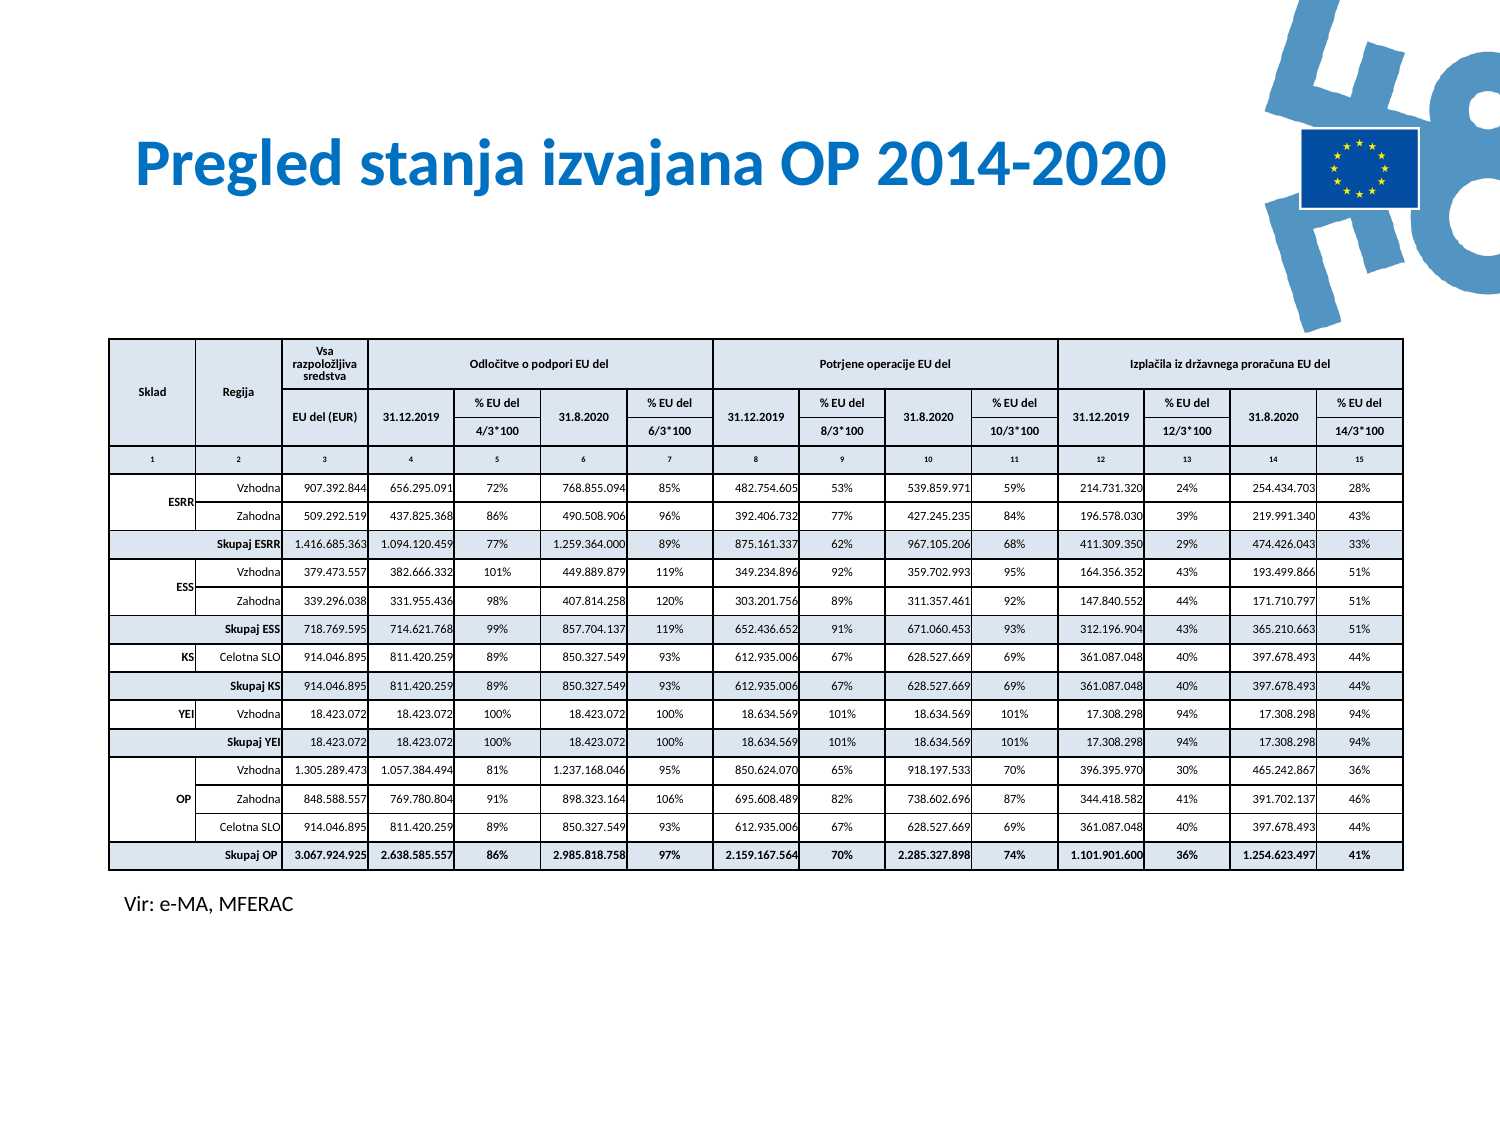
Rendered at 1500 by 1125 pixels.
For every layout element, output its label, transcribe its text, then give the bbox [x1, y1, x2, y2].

table_cell 13 [1145, 447, 1229, 473]
table_cell 53% [800, 475, 884, 501]
table_cell 95% [628, 758, 712, 784]
table_cell 18.423.072 [541, 701, 626, 728]
table_header Odločitve o podpori EU del [369, 340, 712, 388]
table_cell 397.678.493 [1231, 814, 1316, 841]
table_cell 848.588.557 [283, 786, 367, 813]
table_cell 898.323.164 [541, 786, 626, 813]
table_cell 39% [1145, 503, 1229, 530]
table_cell 91% [455, 786, 540, 813]
table_cell 18.634.569 [714, 730, 798, 756]
table_cell 1.259.364.000 [541, 531, 626, 558]
table_cell % EU del [455, 390, 540, 417]
table_cell 331.955.436 [369, 588, 453, 615]
table_cell 164.356.352 [1059, 560, 1143, 586]
table_cell 84% [972, 503, 1057, 530]
table_cell Skupaj ESS [110, 616, 281, 643]
table_cell 17.308.298 [1231, 730, 1316, 756]
table_cell 907.392.844 [283, 475, 367, 501]
table_cell Zahodna [196, 786, 281, 813]
table_cell 44% [1317, 673, 1402, 699]
table_cell 1 [110, 447, 195, 473]
table_cell 2.285.327.898 [886, 843, 971, 869]
table_cell 17.308.298 [1059, 701, 1143, 728]
table_cell 7 [628, 447, 712, 473]
table_cell 918.197.533 [886, 758, 971, 784]
table_cell 106% [628, 786, 712, 813]
table_cell 449.889.879 [541, 560, 626, 586]
table_cell 914.046.895 [283, 814, 367, 841]
table_cell ESS [110, 560, 195, 615]
table_cell 4 [369, 447, 453, 473]
table_cell 92% [800, 560, 884, 586]
table_cell 4/3*100 [455, 418, 540, 445]
table_cell 94% [1317, 730, 1402, 756]
table_cell 31.8.2020 [886, 390, 971, 445]
table_cell 914.046.895 [283, 645, 367, 671]
table_cell 738.602.696 [886, 786, 971, 813]
table_cell 69% [972, 814, 1057, 841]
table_cell 18.423.072 [283, 701, 367, 728]
table_cell 18.634.569 [714, 701, 798, 728]
table_cell 18.423.072 [369, 730, 453, 756]
table_cell Zahodna [196, 503, 281, 530]
table_cell 490.508.906 [541, 503, 626, 530]
table_cell 2.985.818.758 [541, 843, 626, 869]
table_cell 70% [800, 843, 884, 869]
table_cell 89% [800, 588, 884, 615]
table_cell Skupaj YEI [110, 730, 281, 756]
table_cell 361.087.048 [1059, 673, 1143, 699]
table_cell 628.527.669 [886, 645, 971, 671]
table_cell 65% [800, 758, 884, 784]
table_cell 44% [1317, 645, 1402, 671]
table_cell Vzhodna [196, 701, 281, 728]
table_cell 612.935.006 [714, 645, 798, 671]
table_cell 72% [455, 475, 540, 501]
table_cell 94% [1145, 701, 1229, 728]
table_cell 857.704.137 [541, 616, 626, 643]
table_cell 850.327.549 [541, 673, 626, 699]
table_cell 67% [800, 814, 884, 841]
table_cell 94% [1317, 701, 1402, 728]
table_cell 14/3*100 [1317, 418, 1402, 445]
table_cell 101% [972, 701, 1057, 728]
table_cell 967.105.206 [886, 531, 971, 558]
table_cell 359.702.993 [886, 560, 971, 586]
table_cell % EU del [800, 390, 884, 417]
table_cell 14 [1231, 447, 1316, 473]
table_cell 51% [1317, 588, 1402, 615]
table_cell 12/3*100 [1145, 418, 1229, 445]
table_cell 8/3*100 [800, 418, 884, 445]
table_cell 465.242.867 [1231, 758, 1316, 784]
table_cell 671.060.453 [886, 616, 971, 643]
table_cell 43% [1145, 616, 1229, 643]
table_cell 361.087.048 [1059, 645, 1143, 671]
table_cell 86% [455, 843, 540, 869]
table_cell 914.046.895 [283, 673, 367, 699]
table_cell Skupaj ESRR [110, 531, 281, 558]
table_cell 89% [455, 673, 540, 699]
table_cell 768.855.094 [541, 475, 626, 501]
table_cell 3.067.924.925 [283, 843, 367, 869]
table_cell % EU del [1145, 390, 1229, 417]
table_cell 44% [1317, 814, 1402, 841]
table_cell 392.406.732 [714, 503, 798, 530]
table_cell 379.473.557 [283, 560, 367, 586]
table_cell 147.840.552 [1059, 588, 1143, 615]
table_header Sklad [110, 340, 195, 445]
table_cell 67% [800, 673, 884, 699]
table_cell 91% [800, 616, 884, 643]
table_cell 86% [455, 503, 540, 530]
table_cell 89% [628, 531, 712, 558]
table_cell 101% [800, 701, 884, 728]
table_cell 1.305.289.473 [283, 758, 367, 784]
table_cell 482.754.605 [714, 475, 798, 501]
table_cell OP [110, 758, 195, 841]
table_cell 718.769.595 [283, 616, 367, 643]
table_cell 97% [628, 843, 712, 869]
table_cell 62% [800, 531, 884, 558]
table_cell 93% [628, 645, 712, 671]
table_cell 875.161.337 [714, 531, 798, 558]
table_cell 382.666.332 [369, 560, 453, 586]
table_cell 77% [455, 531, 540, 558]
table_cell 850.624.070 [714, 758, 798, 784]
table_cell 18.423.072 [541, 730, 626, 756]
table_cell 1.057.384.494 [369, 758, 453, 784]
table_cell 69% [972, 673, 1057, 699]
table_cell 74% [972, 843, 1057, 869]
table_cell 214.731.320 [1059, 475, 1143, 501]
table_cell 769.780.804 [369, 786, 453, 813]
table_cell 31.12.2019 [1059, 390, 1143, 445]
table_cell % EU del [628, 390, 712, 417]
table_cell 8 [714, 447, 798, 473]
table_cell 397.678.493 [1231, 673, 1316, 699]
table_cell 40% [1145, 814, 1229, 841]
table_cell 59% [972, 475, 1057, 501]
table_cell 31.12.2019 [714, 390, 798, 445]
table_cell 40% [1145, 645, 1229, 671]
table_cell 695.608.489 [714, 786, 798, 813]
table_cell % EU del [1317, 390, 1402, 417]
table_cell 171.710.797 [1231, 588, 1316, 615]
table_cell 82% [800, 786, 884, 813]
table_cell 850.327.549 [541, 814, 626, 841]
table_cell 509.292.519 [283, 503, 367, 530]
table_cell Vzhodna [196, 475, 281, 501]
table_cell 100% [628, 730, 712, 756]
table_cell 10 [886, 447, 971, 473]
table_cell 120% [628, 588, 712, 615]
table_header Vsa razpoložljiva sredstva [283, 340, 367, 388]
table_cell 31.8.2020 [541, 390, 626, 445]
table_cell 30% [1145, 758, 1229, 784]
table_cell 101% [972, 730, 1057, 756]
table_cell 24% [1145, 475, 1229, 501]
table_cell 811.420.259 [369, 673, 453, 699]
table_cell 714.621.768 [369, 616, 453, 643]
table_cell 119% [628, 616, 712, 643]
table_cell 69% [972, 645, 1057, 671]
table_cell YEI [110, 701, 195, 728]
table_cell 33% [1317, 531, 1402, 558]
table_cell 96% [628, 503, 712, 530]
table_cell 41% [1317, 843, 1402, 869]
table_cell 51% [1317, 560, 1402, 586]
table_cell 1.094.120.459 [369, 531, 453, 558]
table_cell 6/3*100 [628, 418, 712, 445]
table_cell 10/3*100 [972, 418, 1057, 445]
table_cell 41% [1145, 786, 1229, 813]
table_cell 31.8.2020 [1231, 390, 1316, 445]
table_cell 31.12.2019 [369, 390, 453, 445]
table_cell 93% [628, 673, 712, 699]
table_cell 850.327.549 [541, 645, 626, 671]
table_header Potrjene operacije EU del [714, 340, 1057, 388]
table_cell 2.159.167.564 [714, 843, 798, 869]
table_cell 349.234.896 [714, 560, 798, 586]
table_header Izplačila iz državnega proračuna EU del [1059, 340, 1402, 388]
table_cell 70% [972, 758, 1057, 784]
table_cell 361.087.048 [1059, 814, 1143, 841]
table_cell 12 [1059, 447, 1143, 473]
table_cell 6 [541, 447, 626, 473]
table_cell 193.499.866 [1231, 560, 1316, 586]
table_cell 411.309.350 [1059, 531, 1143, 558]
table_cell 100% [628, 701, 712, 728]
table_cell 612.935.006 [714, 814, 798, 841]
table_cell 219.991.340 [1231, 503, 1316, 530]
table_cell 628.527.669 [886, 814, 971, 841]
table_cell 1.237.168.046 [541, 758, 626, 784]
table_cell 43% [1145, 560, 1229, 586]
table_cell 18.634.569 [886, 701, 971, 728]
table_cell 36% [1317, 758, 1402, 784]
table_cell 11 [972, 447, 1057, 473]
table_cell 67% [800, 645, 884, 671]
table_cell 101% [800, 730, 884, 756]
text_box Vir: e-MA, MFERAC [109, 882, 523, 950]
table_cell 2.638.585.557 [369, 843, 453, 869]
table_cell EU del (EUR) [283, 390, 367, 445]
table_cell 311.357.461 [886, 588, 971, 615]
table_cell 427.245.235 [886, 503, 971, 530]
table_cell % EU del [972, 390, 1057, 417]
table_header Regija [196, 340, 281, 445]
table_cell 43% [1317, 503, 1402, 530]
table_cell 303.201.756 [714, 588, 798, 615]
table_cell 339.296.038 [283, 588, 367, 615]
table_cell 119% [628, 560, 712, 586]
table_cell 93% [972, 616, 1057, 643]
table_cell 365.210.663 [1231, 616, 1316, 643]
table_cell 811.420.259 [369, 814, 453, 841]
table_cell Zahodna [196, 588, 281, 615]
table_cell 628.527.669 [886, 673, 971, 699]
table_cell 254.434.703 [1231, 475, 1316, 501]
table_cell 17.308.298 [1059, 730, 1143, 756]
table_cell 51% [1317, 616, 1402, 643]
table_cell 46% [1317, 786, 1402, 813]
table_cell 437.825.368 [369, 503, 453, 530]
table_cell 17.308.298 [1231, 701, 1316, 728]
table_cell 3 [283, 447, 367, 473]
table_cell 652.436.652 [714, 616, 798, 643]
table_cell 407.814.258 [541, 588, 626, 615]
table_cell 28% [1317, 475, 1402, 501]
table_cell 5 [455, 447, 540, 473]
table_cell Celotna SLO [196, 645, 281, 671]
table_cell 811.420.259 [369, 645, 453, 671]
table_cell Skupaj KS [110, 673, 281, 699]
table_cell 656.295.091 [369, 475, 453, 501]
table_cell 68% [972, 531, 1057, 558]
table_cell 99% [455, 616, 540, 643]
table_cell Skupaj OP [110, 843, 281, 869]
table_cell 93% [628, 814, 712, 841]
table_cell 81% [455, 758, 540, 784]
table_cell 2 [196, 447, 281, 473]
table_cell 89% [455, 645, 540, 671]
table_cell 100% [455, 730, 540, 756]
table_cell 101% [455, 560, 540, 586]
table_cell 18.423.072 [283, 730, 367, 756]
table_cell 92% [972, 588, 1057, 615]
table_cell 15 [1317, 447, 1402, 473]
table_cell 85% [628, 475, 712, 501]
table_cell KS [110, 645, 195, 671]
table_cell 18.423.072 [369, 701, 453, 728]
table_cell 95% [972, 560, 1057, 586]
table_cell 87% [972, 786, 1057, 813]
table_cell 77% [800, 503, 884, 530]
table_cell 391.702.137 [1231, 786, 1316, 813]
table_cell 196.578.030 [1059, 503, 1143, 530]
table_cell Celotna SLO [196, 814, 281, 841]
table_cell 89% [455, 814, 540, 841]
table_cell 312.196.904 [1059, 616, 1143, 643]
table_cell 40% [1145, 673, 1229, 699]
table_cell 18.634.569 [886, 730, 971, 756]
text_box Pregled stanja izvajana OP 2014-2020 [120, 111, 1183, 207]
table_cell 612.935.006 [714, 673, 798, 699]
table_cell 344.418.582 [1059, 786, 1143, 813]
table_cell 29% [1145, 531, 1229, 558]
table_cell 474.426.043 [1231, 531, 1316, 558]
table_cell 36% [1145, 843, 1229, 869]
table_cell 44% [1145, 588, 1229, 615]
table_cell 539.859.971 [886, 475, 971, 501]
table_cell 1.101.901.600 [1059, 843, 1143, 869]
table_cell 397.678.493 [1231, 645, 1316, 671]
picture [1264, 0, 1500, 333]
table_cell 396.395.970 [1059, 758, 1143, 784]
table_cell Vzhodna [196, 560, 281, 586]
table_cell 98% [455, 588, 540, 615]
table_cell ESRR [110, 475, 195, 530]
table_cell 1.416.685.363 [283, 531, 367, 558]
table_cell 1.254.623.497 [1231, 843, 1316, 869]
table_cell Vzhodna [196, 758, 281, 784]
table_cell 100% [455, 701, 540, 728]
table_cell 94% [1145, 730, 1229, 756]
table_cell 9 [800, 447, 884, 473]
